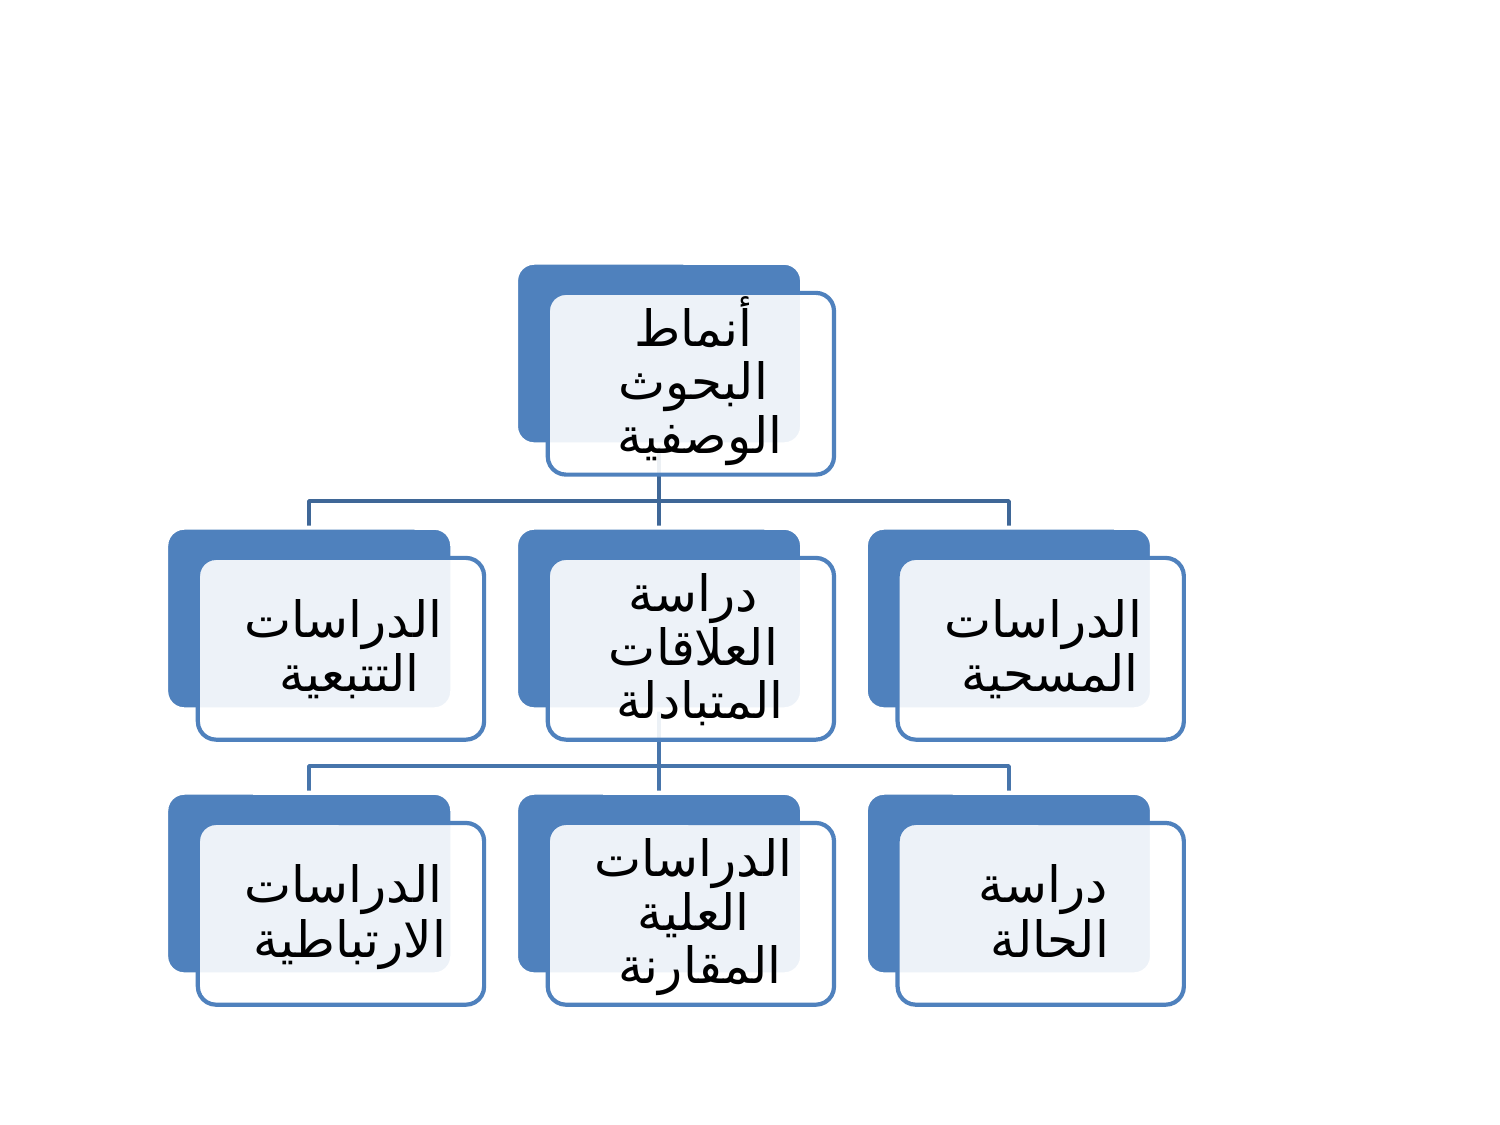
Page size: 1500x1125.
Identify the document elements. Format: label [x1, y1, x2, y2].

list [0, 262, 1351, 1006]
